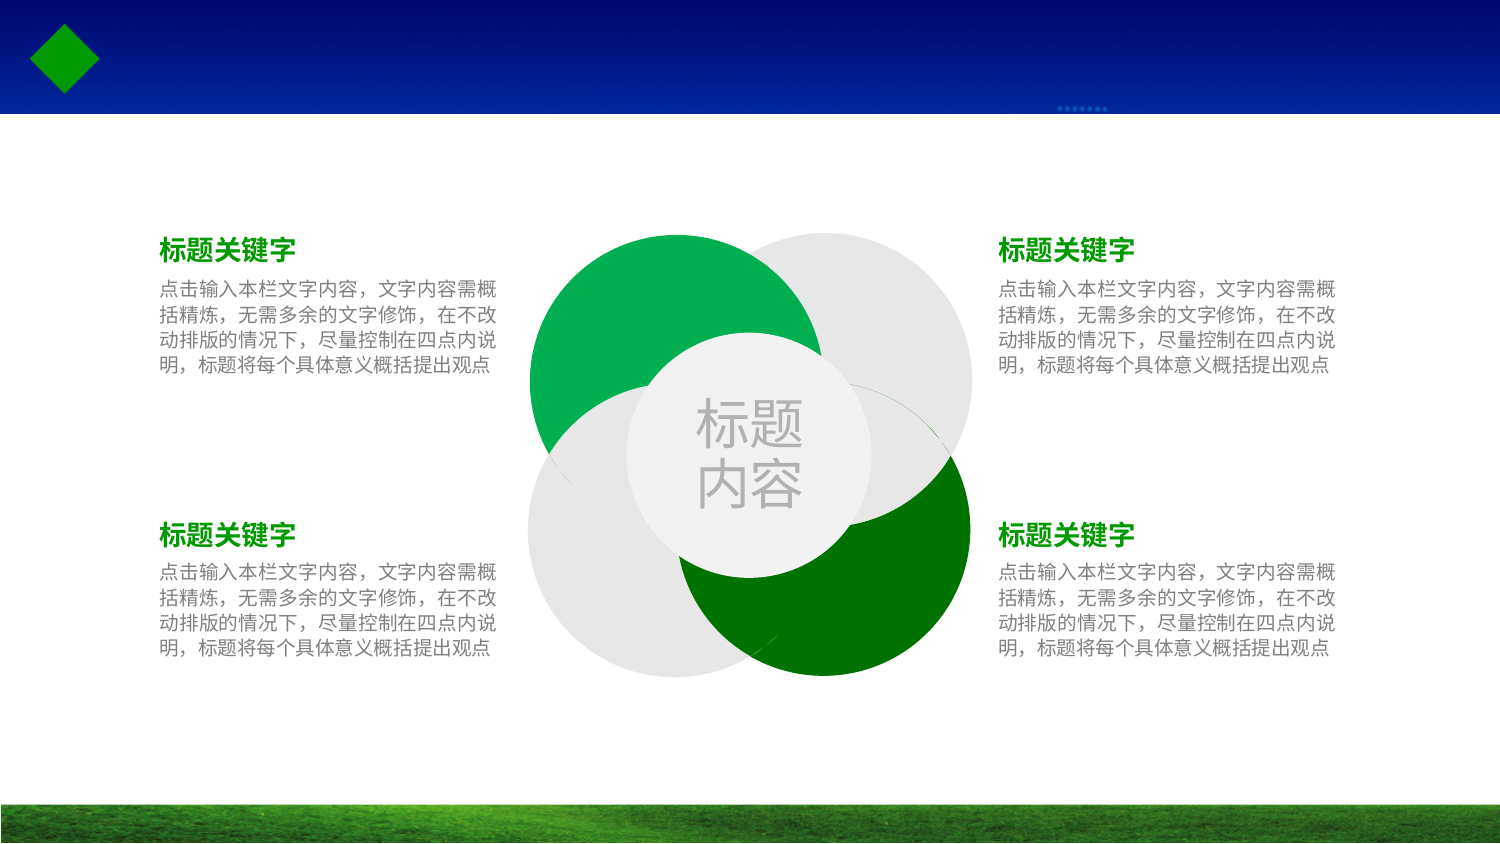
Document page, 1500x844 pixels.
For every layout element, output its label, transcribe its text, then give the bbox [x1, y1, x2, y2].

text_box 标题关键字 [159, 232, 388, 266]
text_box 标题关键字 [998, 517, 1226, 551]
picture [0, 805, 1500, 844]
text_box 点击输入本栏文字内容，文字内容需概括精炼，无需多余的文字修饰，在不改动排版的情况下，尽量控制在四点内说明，标题将每个具体意义概括提出观点 [159, 275, 497, 377]
text_box 点击输入本栏文字内容，文字内容需概括精炼，无需多余的文字修饰，在不改动排版的情况下，尽量控制在四点内说明，标题将每个具体意义概括提出观点 [998, 558, 1336, 660]
text_box 点击输入本栏文字内容，文字内容需概括精炼，无需多余的文字修饰，在不改动排版的情况下，尽量控制在四点内说明，标题将每个具体意义概括提出观点 [998, 275, 1336, 377]
text_box 点击输入本栏文字内容，文字内容需概括精炼，无需多余的文字修饰，在不改动排版的情况下，尽量控制在四点内说明，标题将每个具体意义概括提出观点 [159, 558, 497, 660]
text_box 标题关键字 [998, 232, 1226, 266]
picture [0, 0, 1500, 114]
text_box 标题关键字 [159, 517, 388, 551]
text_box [527, 232, 973, 678]
